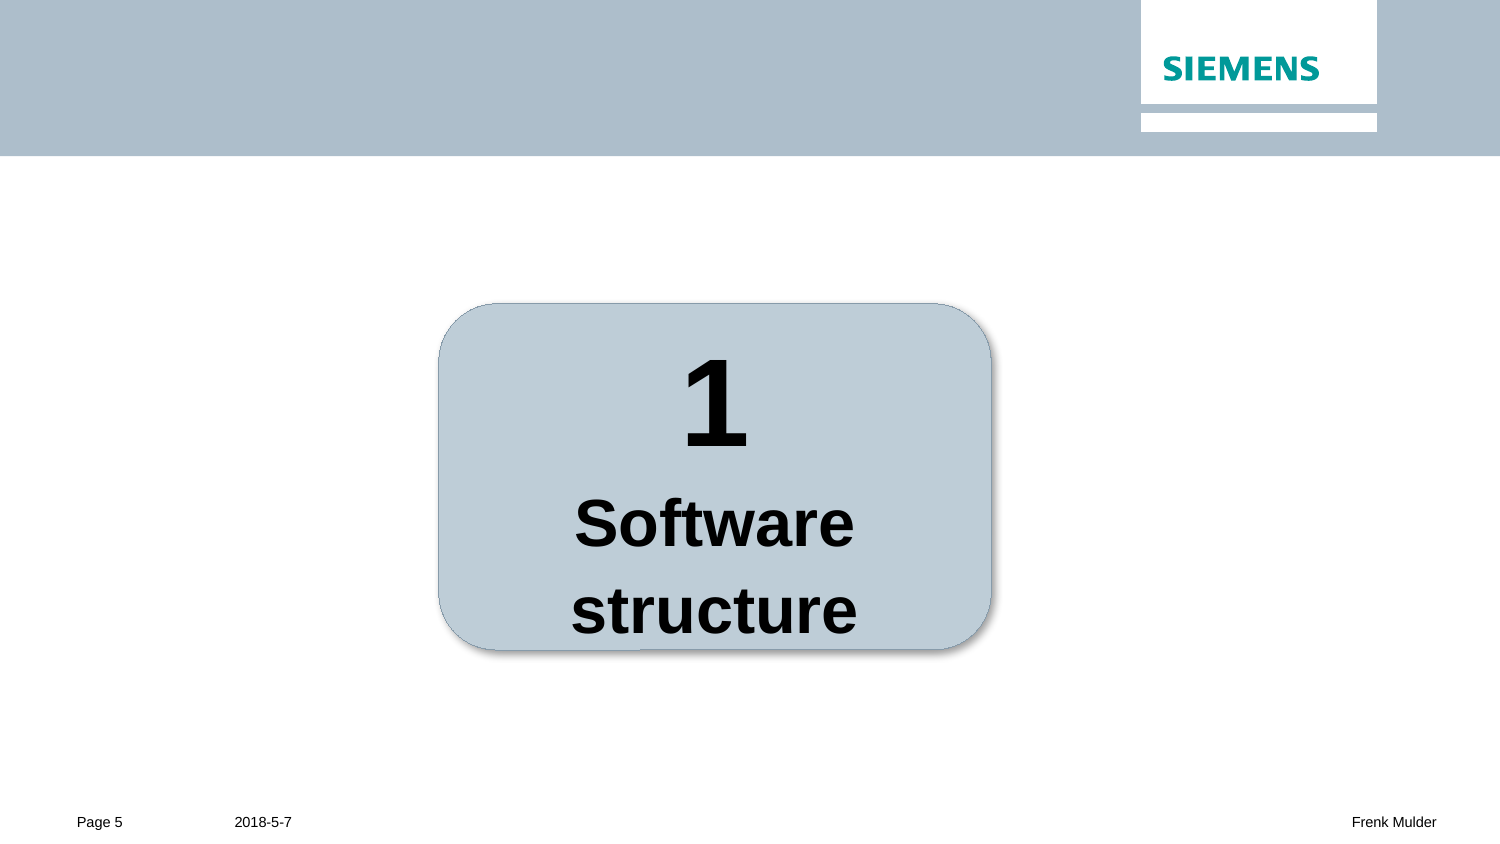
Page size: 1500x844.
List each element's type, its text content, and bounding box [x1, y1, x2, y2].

text_box 1 Software structure [438, 303, 992, 651]
